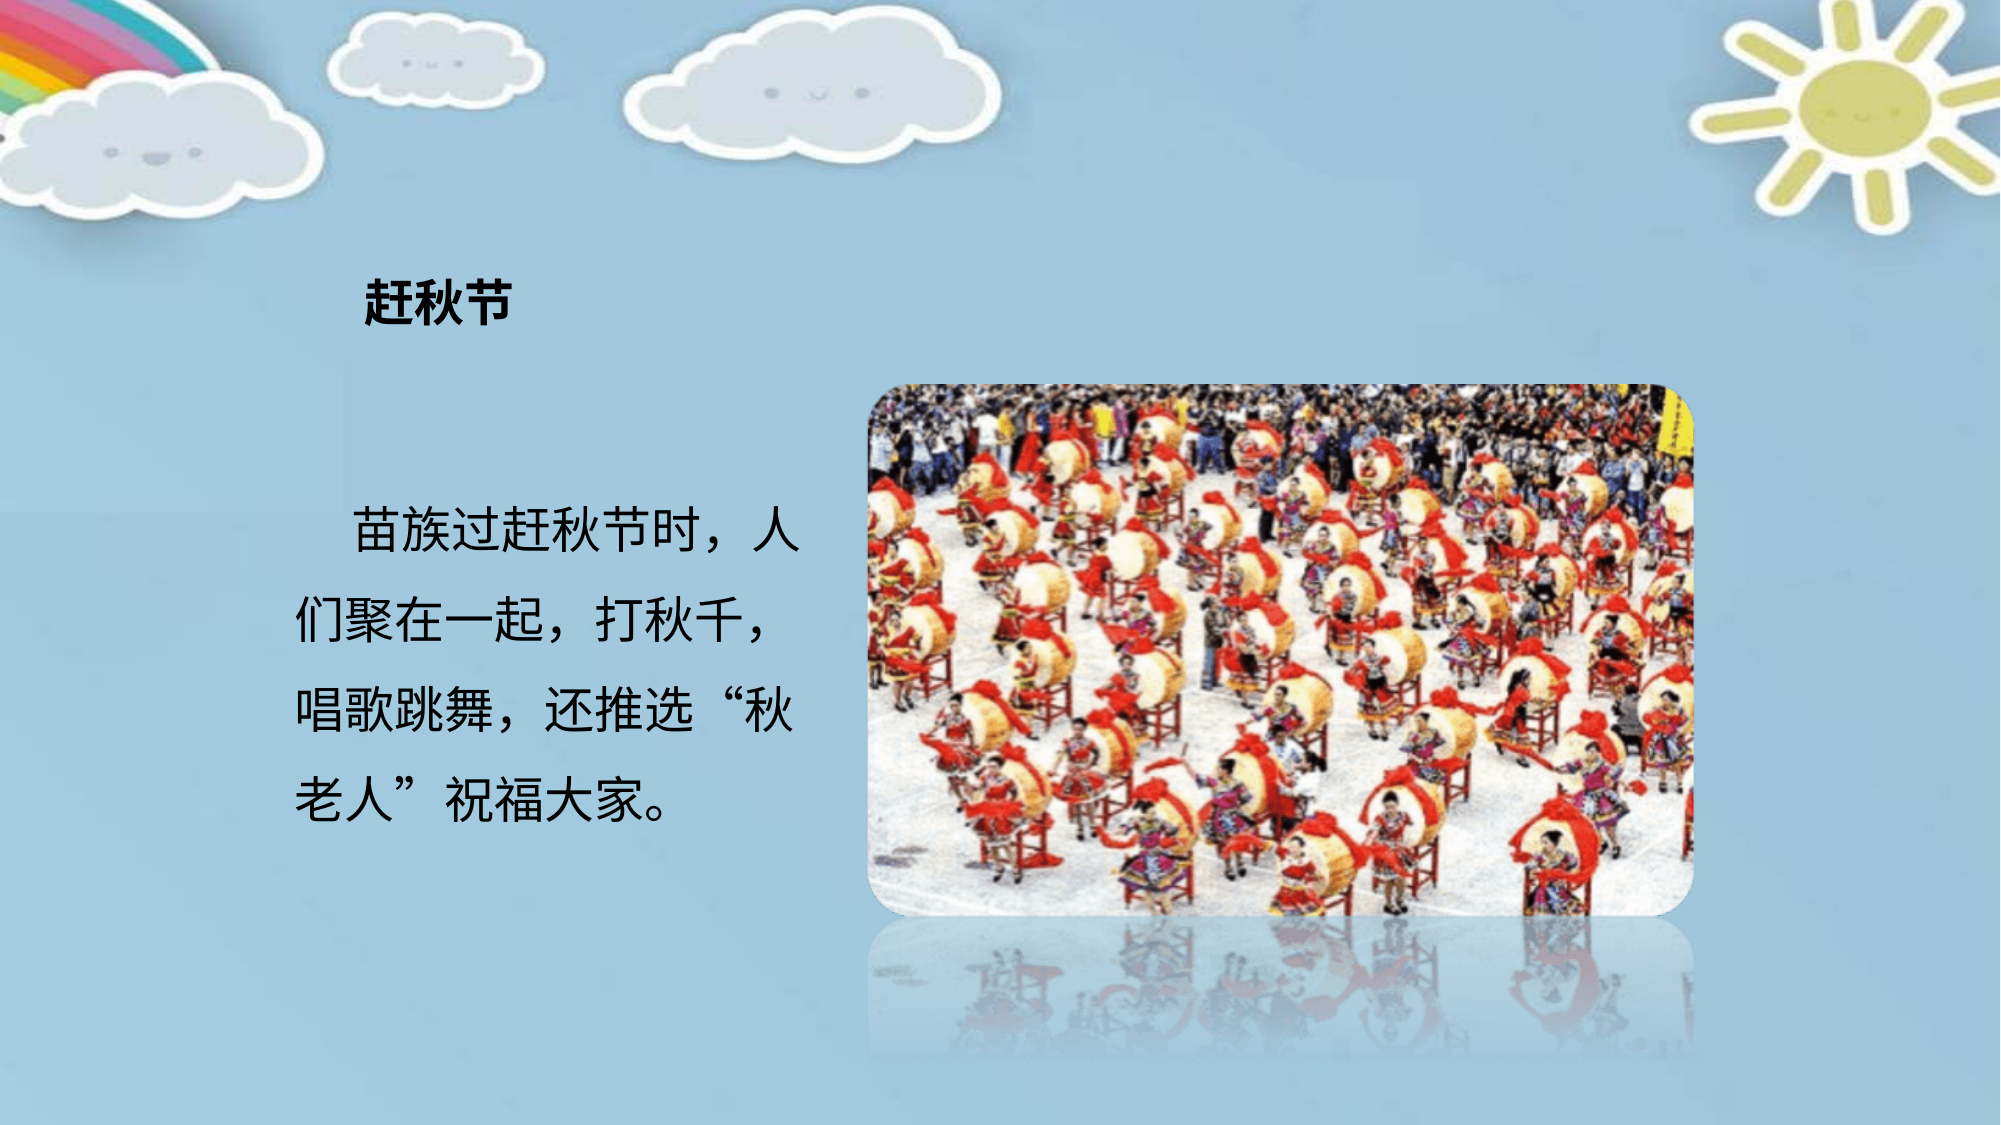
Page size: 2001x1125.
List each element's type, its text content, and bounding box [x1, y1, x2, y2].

text_box 赶秋节 [350, 264, 1213, 339]
text_box 苗族过赶秋节时，人们聚在一起，打秋千，唱歌跳舞，还推选“秋老人”祝福大家。 [279, 461, 835, 837]
picture [0, 0, 2001, 1125]
